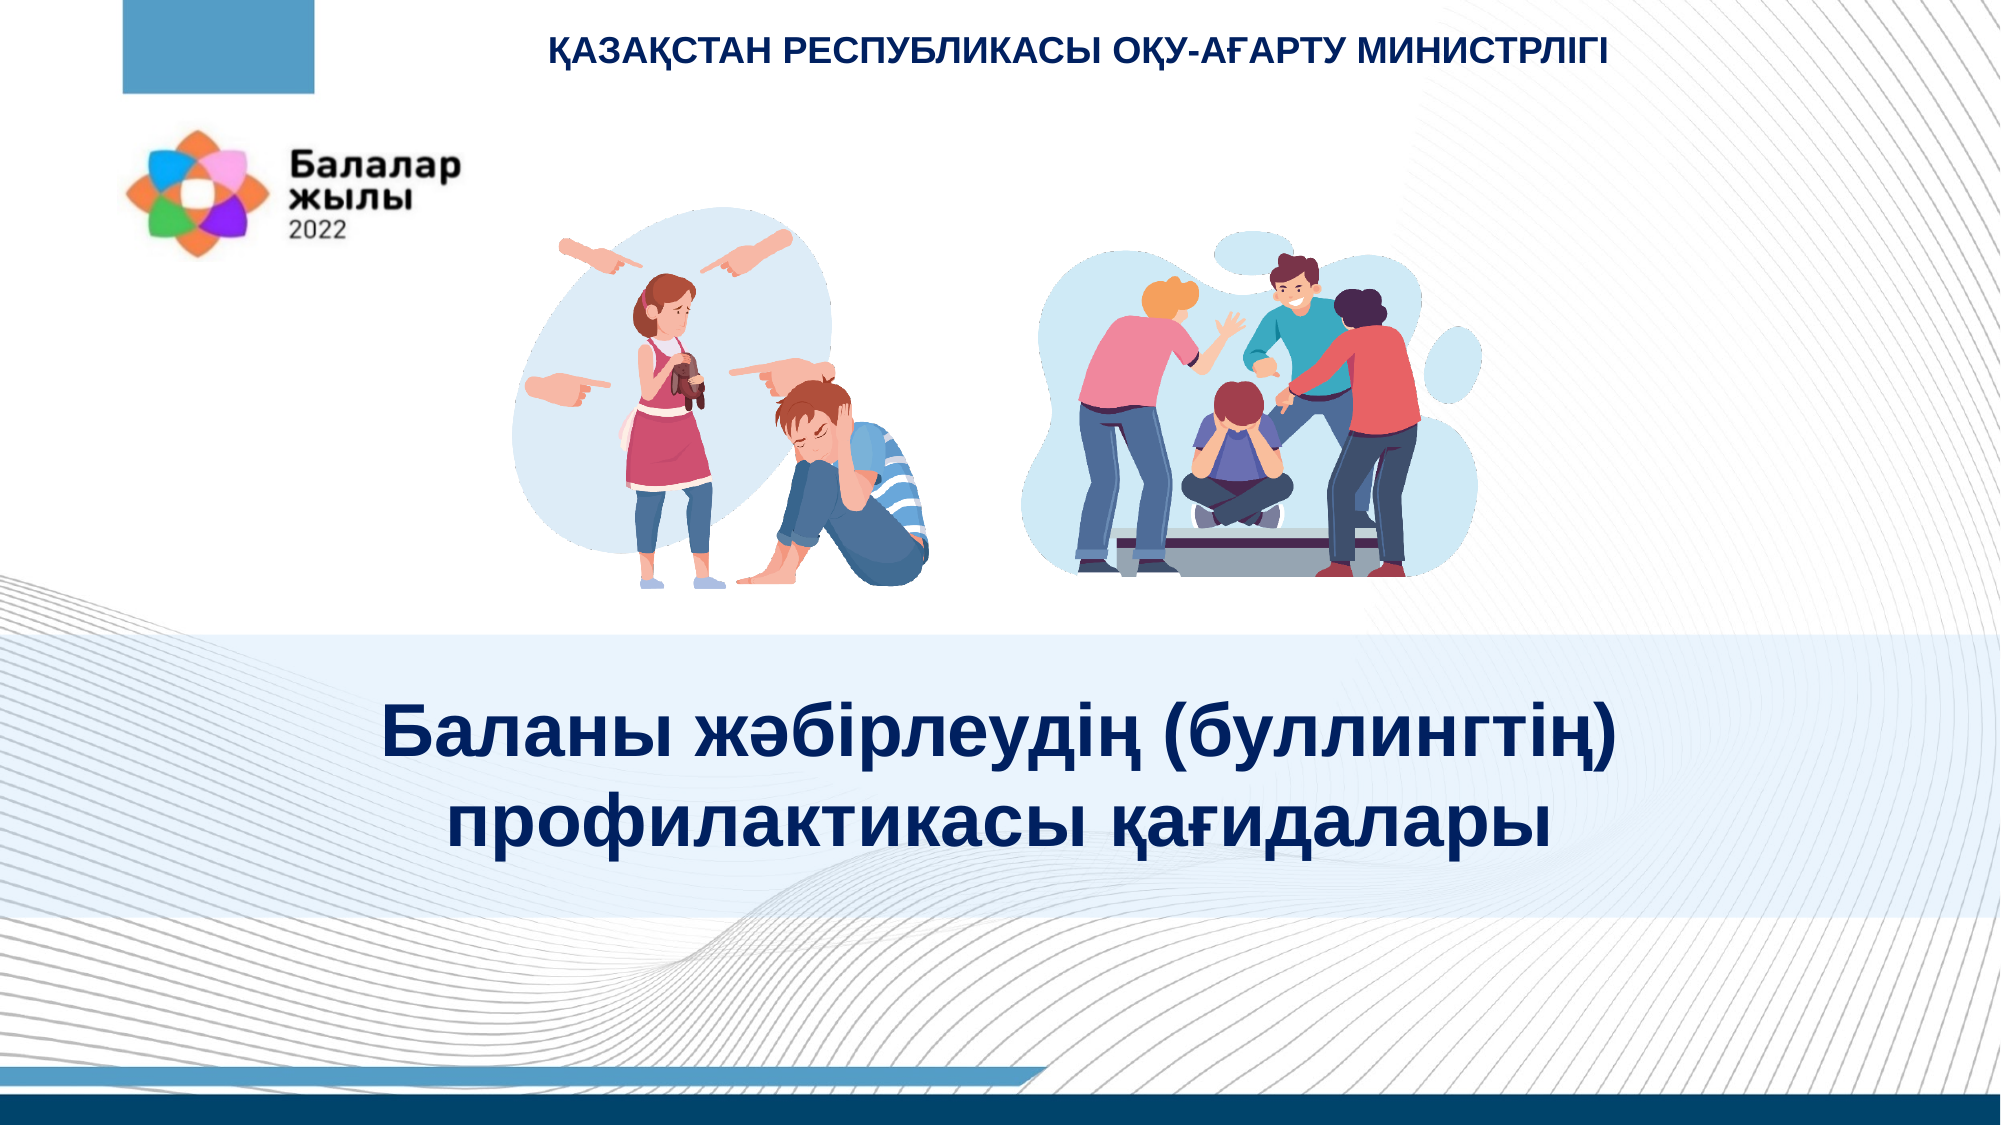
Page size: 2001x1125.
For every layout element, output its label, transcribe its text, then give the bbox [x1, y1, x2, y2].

text_box ҚАЗАҚСТАН РЕСПУБЛИКАСЫ ОҚУ-АҒАРТУ МИНИСТРЛІГІ [270, 12, 1898, 109]
text_box [0, 634, 2000, 918]
text_box Баланы жәбірлеудің (буллингтің) профилактикасы қағидалары [270, 673, 1730, 869]
picture [0, 0, 2001, 1125]
